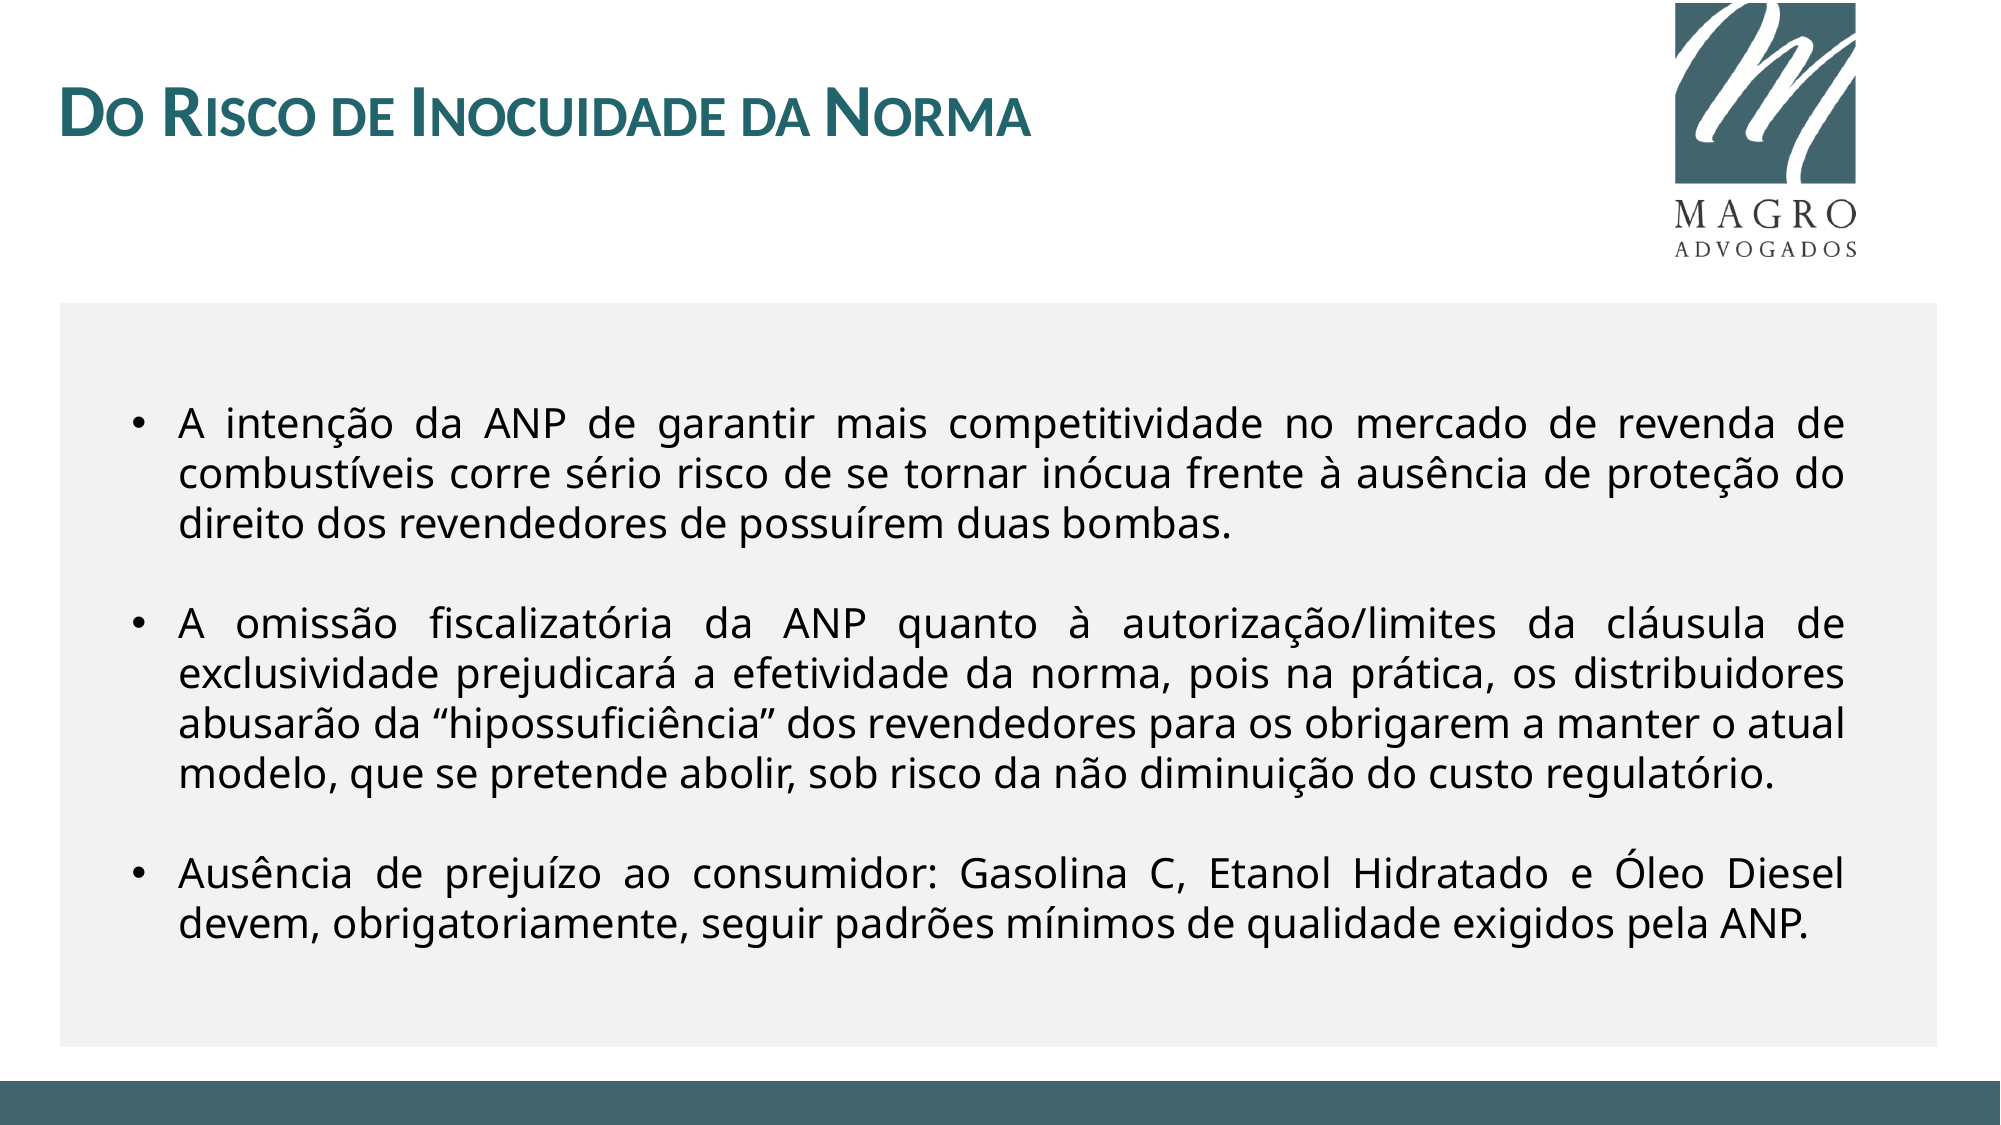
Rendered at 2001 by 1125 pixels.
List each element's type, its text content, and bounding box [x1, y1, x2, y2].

text_box DO RISCO DE INOCUIDADE DA NORMA [43, 53, 1534, 159]
text_box A intenção da ANP de garantir mais competitividade no mercado de revenda de combustíveis corre sério risco de se tornar inócua frente à ausência de proteção do direito dos revendedores de possuírem duas bombas. A omissão fiscalizatória da ANP quanto à autorização/limites da cláusula de exclusividade prejudicará a efetividade da norma, pois na prática, os distribuidores abusarão da “hipossuficiência” dos revendedores para os obrigarem a manter o atual modelo, que se pretende abolir, sob risco da não diminuição do custo regulatório. Ausência de prejuízo ao consumidor: Gasolina C, Etanol Hidratado e Óleo Diesel devem, obrigatoriamente, seguir padrões mínimos de qualidade exigidos pela ANP. [116, 389, 1862, 955]
text_box [60, 303, 1937, 1047]
text_box [0, 1081, 2000, 1125]
picture [1668, 0, 1862, 264]
